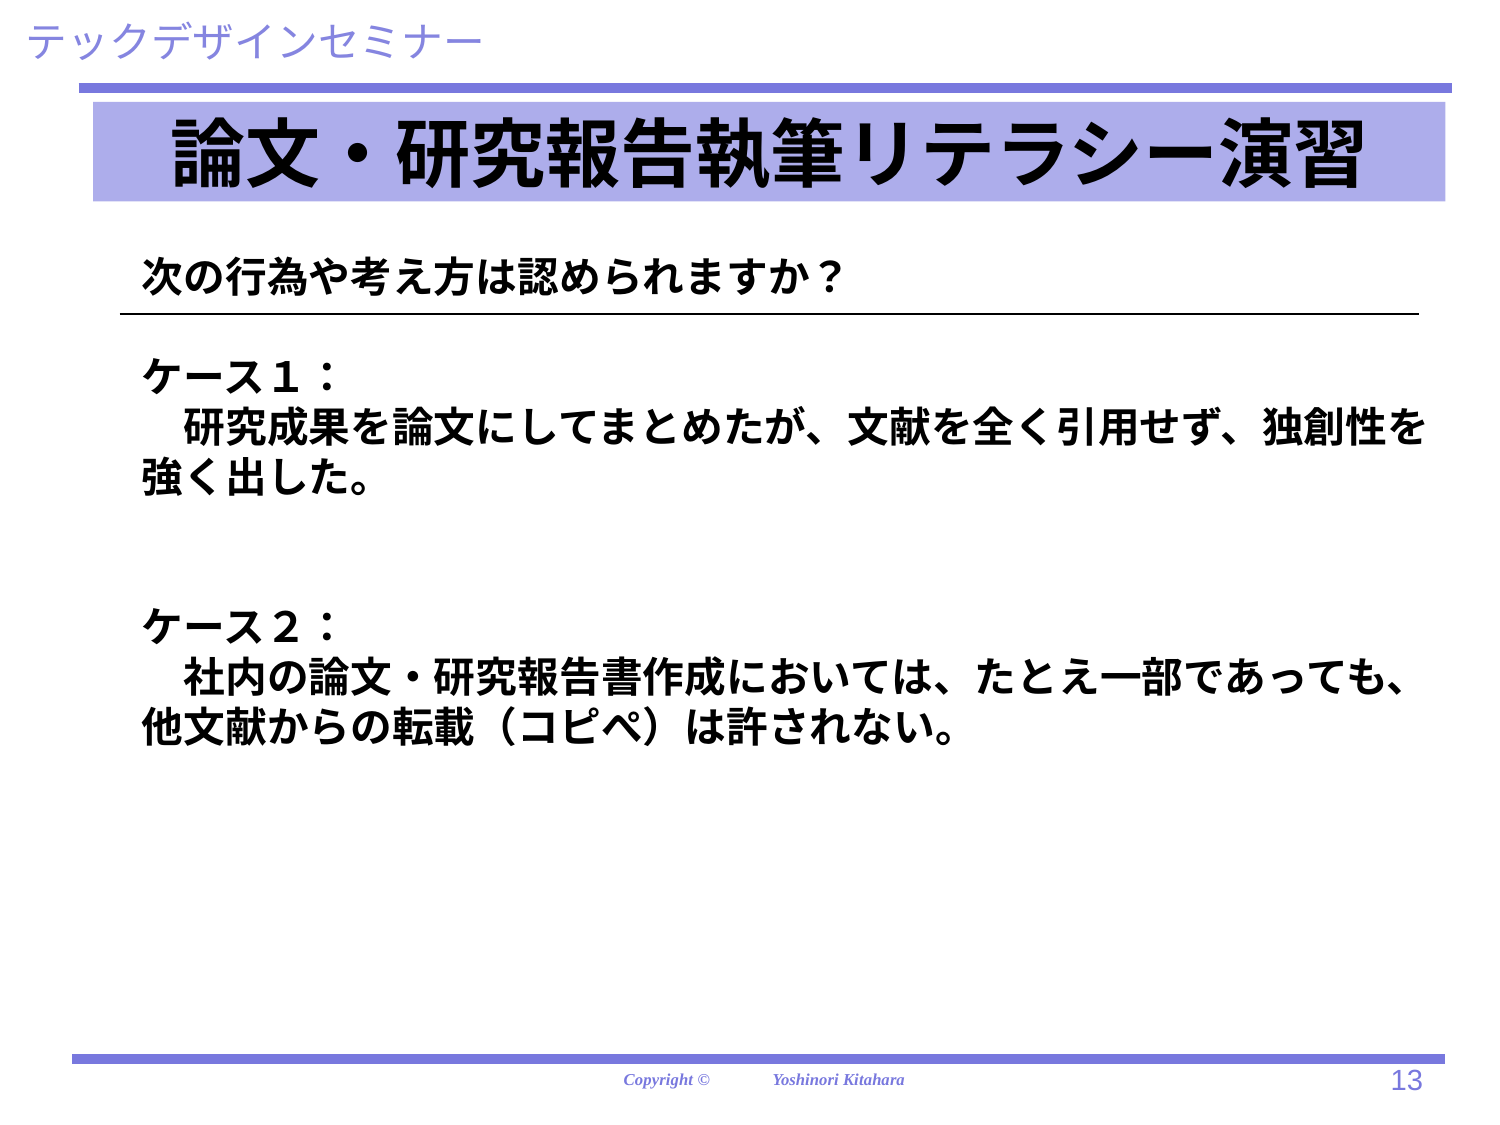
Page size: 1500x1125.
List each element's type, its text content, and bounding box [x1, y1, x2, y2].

text_box 論文・研究報告執筆リテラシー演習 [91, 100, 1448, 203]
text_box 次の行為や考え方は認められますか？ ケース１： 研究成果を論文にしてまとめたが、文献を全く引用せず、独創性を強く出した。 ケース２： 社内の論文・研究報告書作成においては、たとえ一部であっても、他文献からの転載（コピぺ）は許されない。 [127, 243, 1446, 809]
